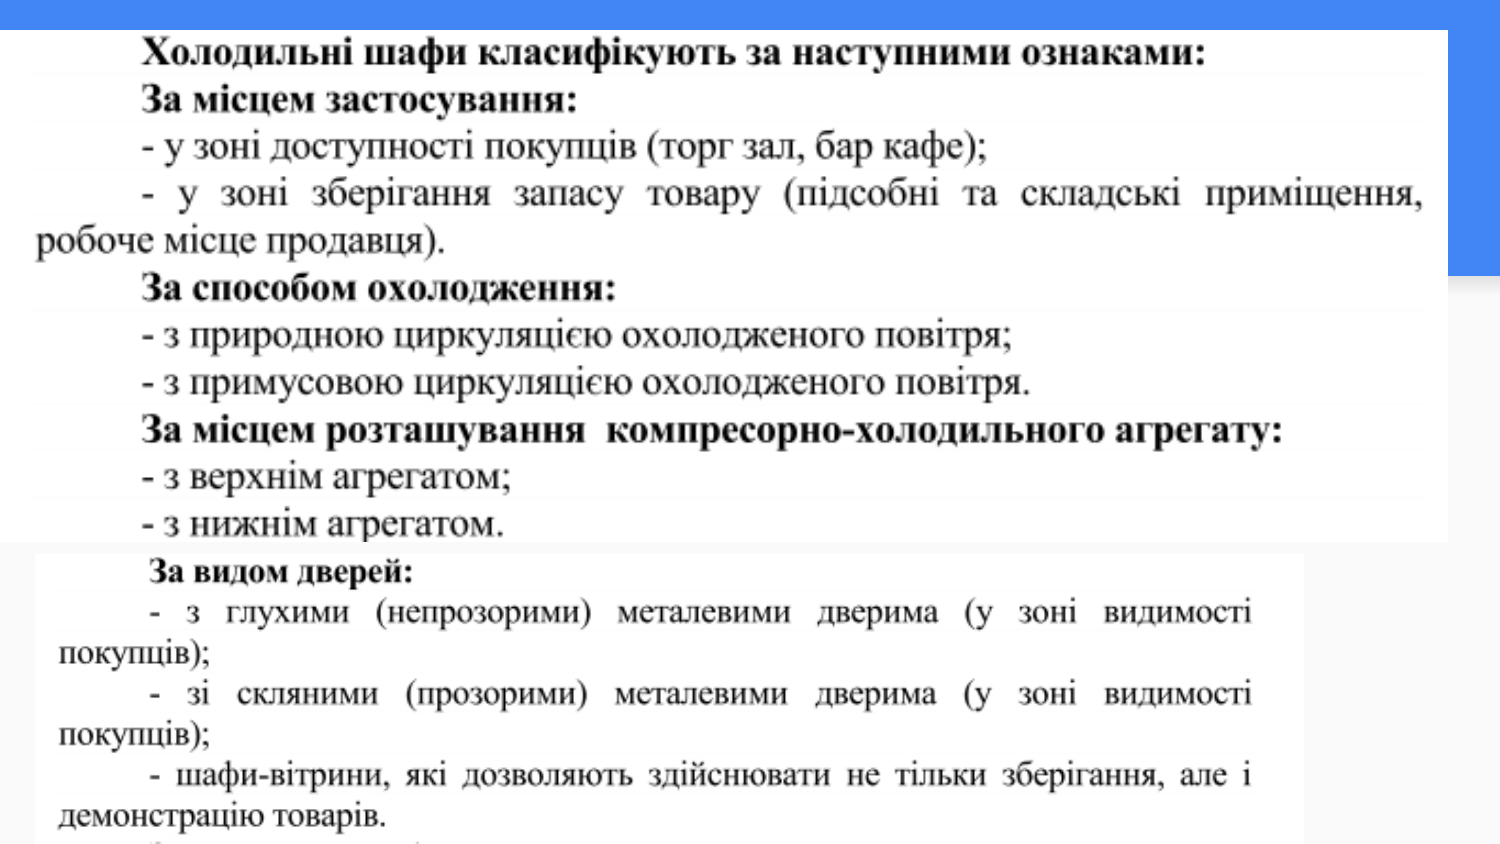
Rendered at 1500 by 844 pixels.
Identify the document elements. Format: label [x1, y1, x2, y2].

picture [35, 554, 1305, 844]
picture [0, 29, 1448, 543]
